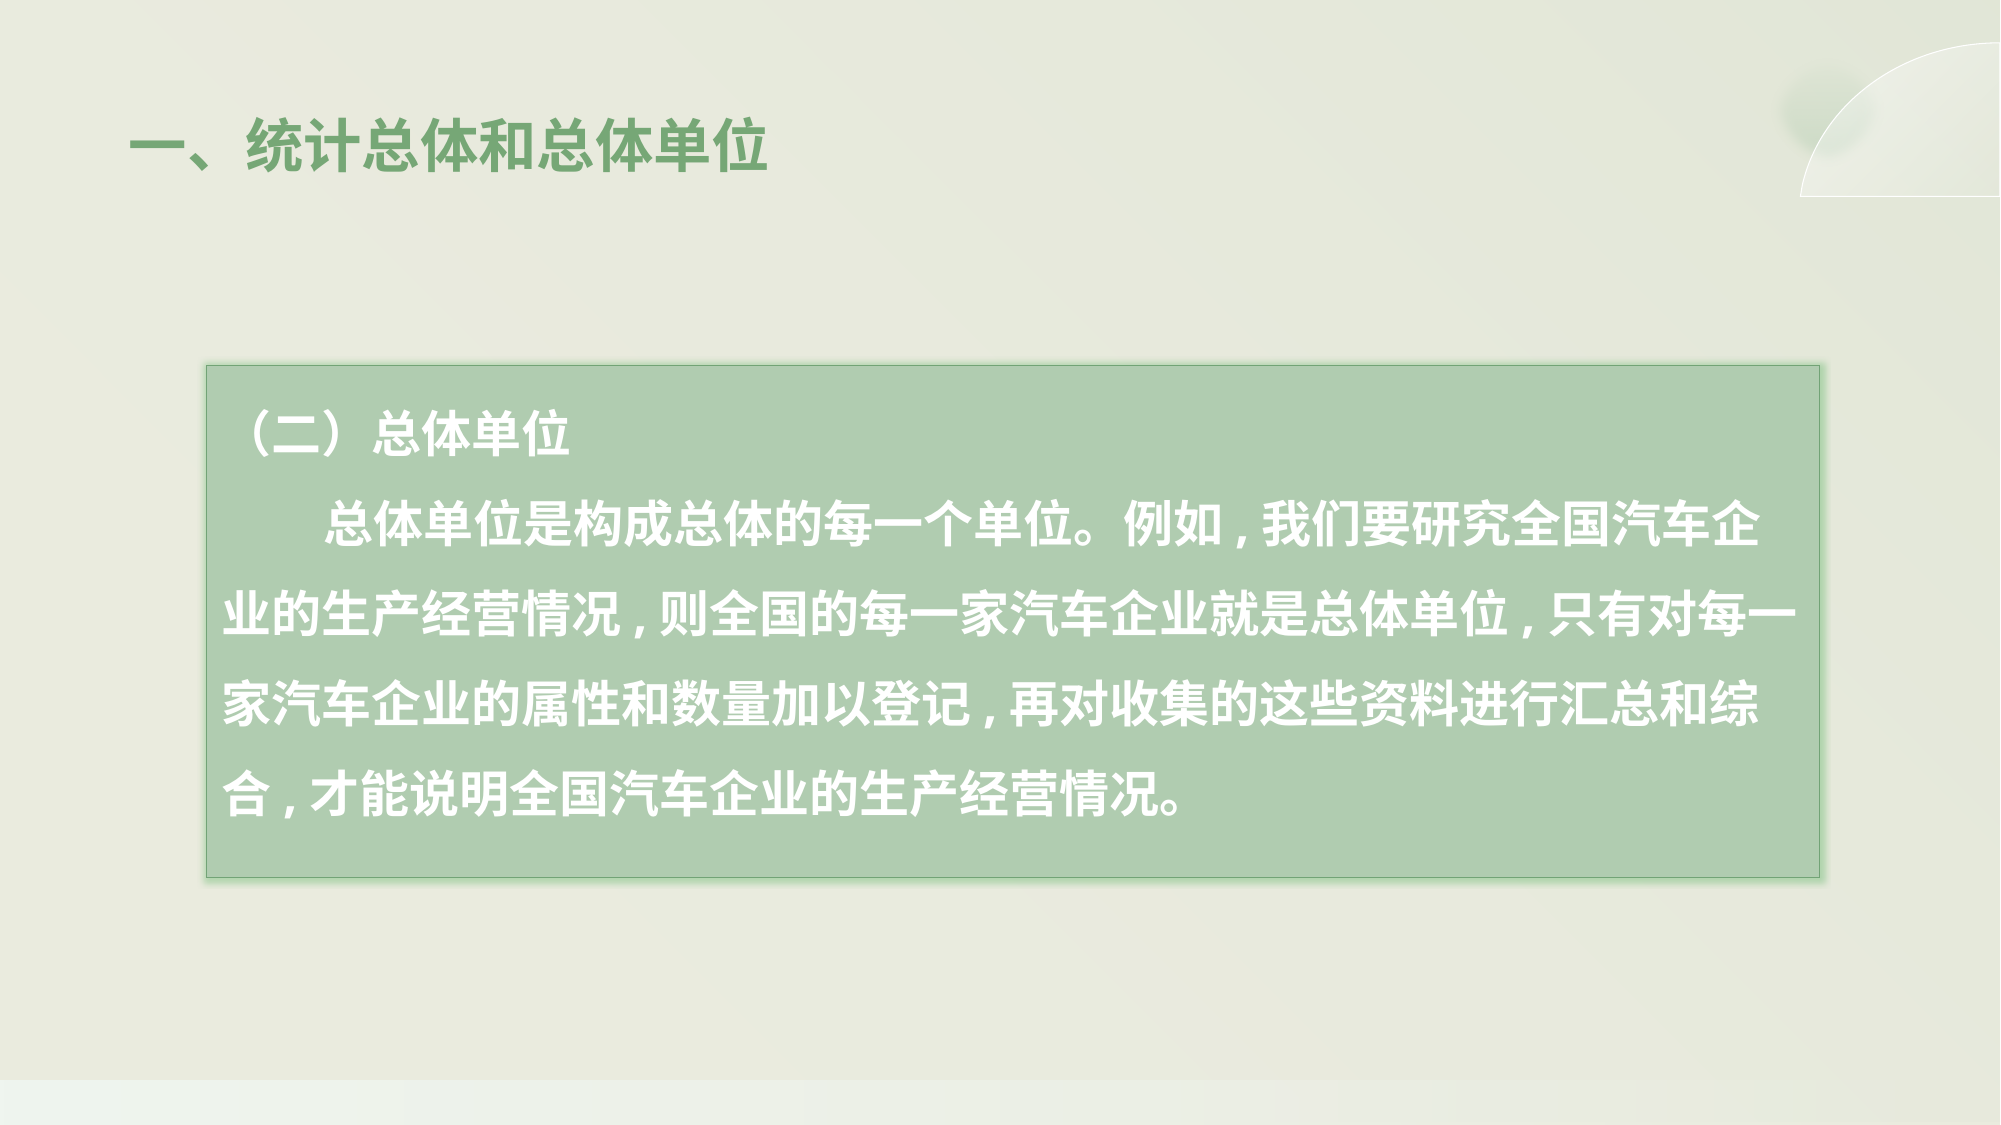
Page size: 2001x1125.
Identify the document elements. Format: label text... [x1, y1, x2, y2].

text_box [1179, 345, 1846, 496]
text_box （二）总体单位 总体单位是构成总体的每一个单位。例如,我们要研究全国汽车企业的生产经营情况,则全国的每一家汽车企业就是总体单位,只有对每一家汽车企业的属性和数量加以登记,再对收集的这些资料进行汇总和综合,才能说明全国汽车企业的生产经营情况。 [206, 365, 1820, 878]
text_box 一、统计总体和总体单位 [114, 73, 883, 224]
